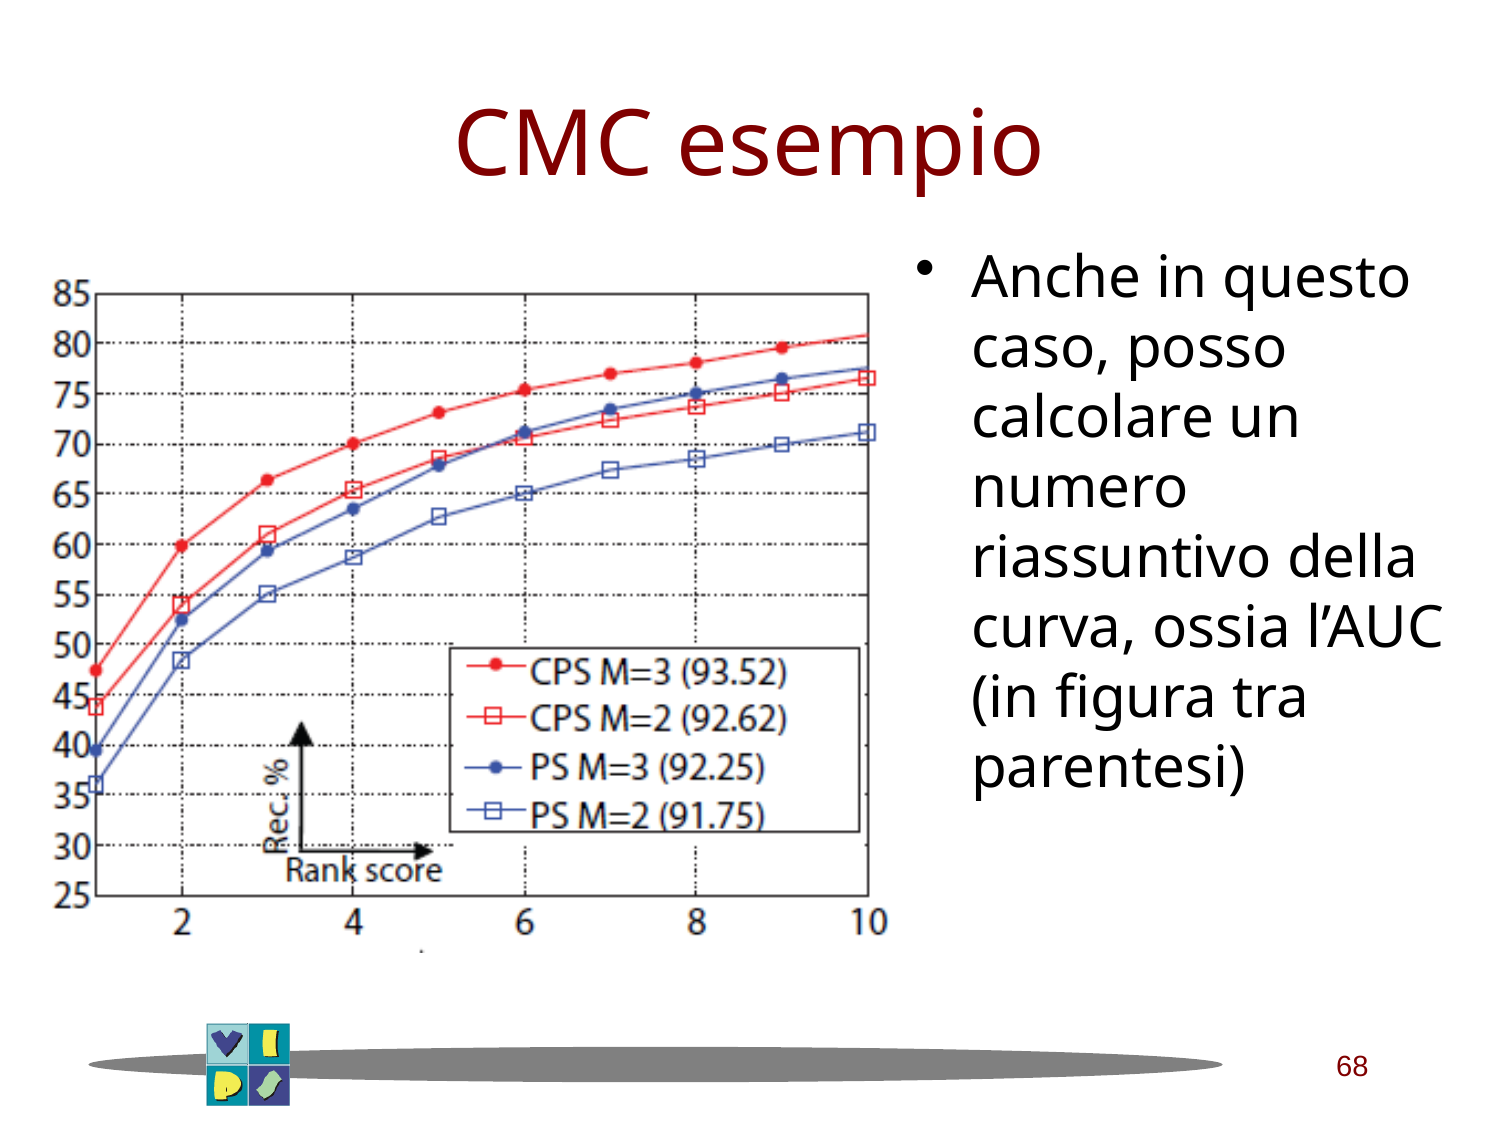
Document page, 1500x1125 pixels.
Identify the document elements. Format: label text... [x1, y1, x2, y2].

picture [206, 1023, 290, 1106]
title CMC esempio [75, 45, 1425, 233]
picture [29, 266, 892, 953]
slide_number 68 [1033, 1039, 1384, 1118]
list Anche in questo caso, posso calcolare un numero riassuntivo della curva, ossia l’AUC (in figura tra parentesi) [900, 231, 1471, 975]
